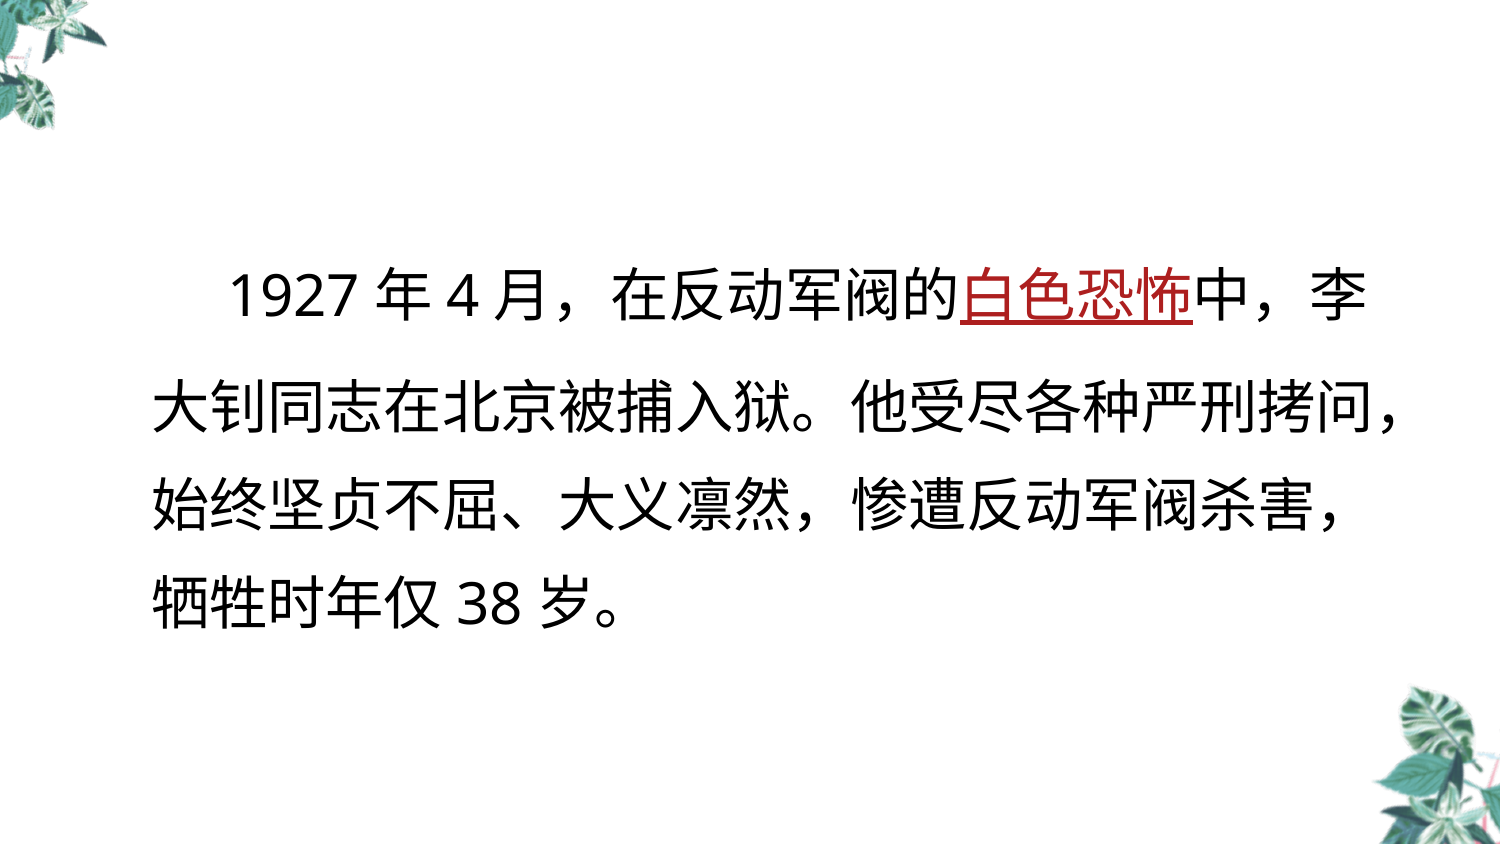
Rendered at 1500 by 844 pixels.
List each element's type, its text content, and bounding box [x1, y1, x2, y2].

picture [1294, 595, 1500, 844]
picture [0, 0, 148, 167]
text_box 1927年4月，在反动军阀的白色恐怖中，李大钊同志在北京被捕入狱。他受尽各种严刑拷问，始终坚贞不屈、大义凛然，惨遭反动军阀杀害，牺牲时年仅38岁。 [136, 216, 1424, 644]
